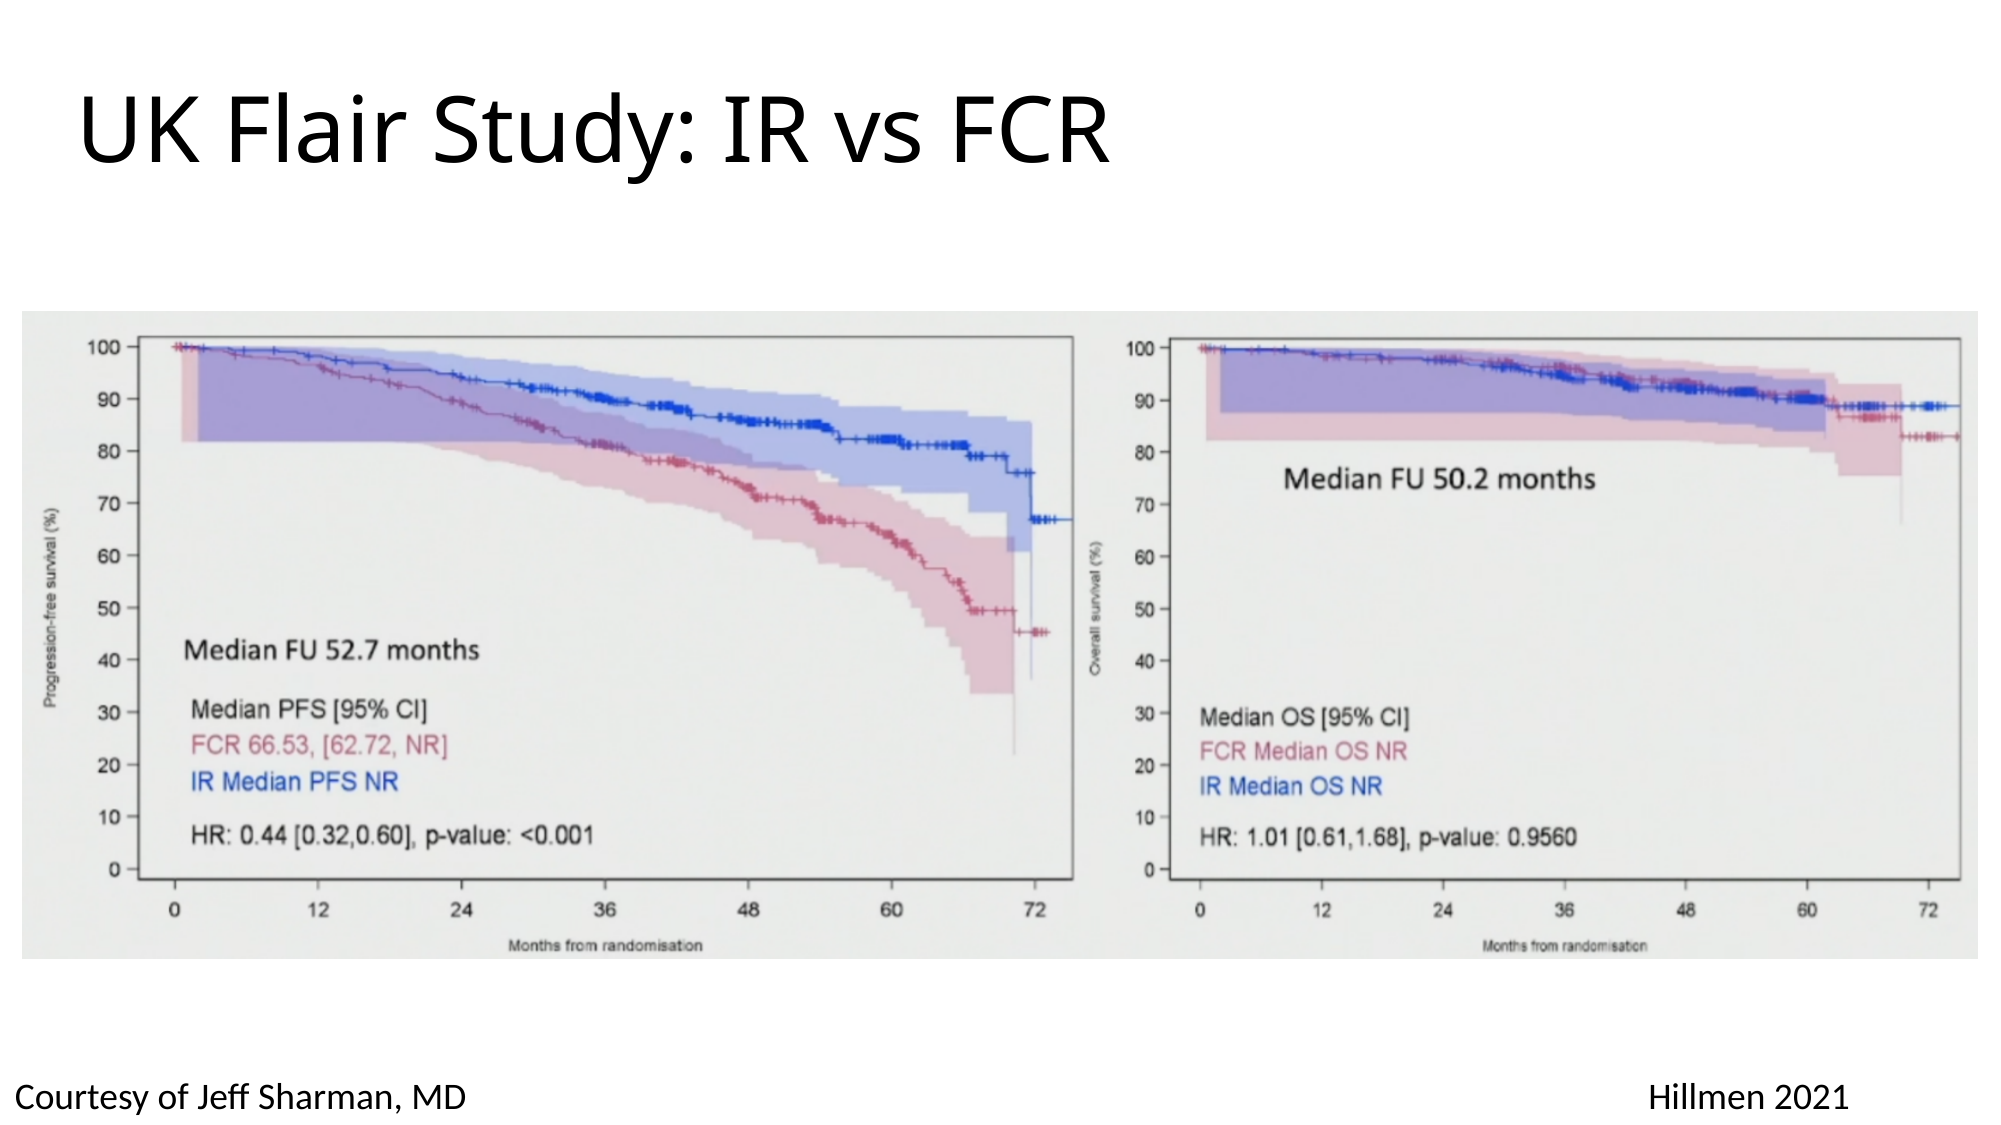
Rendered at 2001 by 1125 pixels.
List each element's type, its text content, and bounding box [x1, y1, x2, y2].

title UK Flair Study: IR vs FCR [61, 23, 1787, 242]
text_box Hillmen 2021 [1633, 1064, 1978, 1125]
picture [22, 311, 1978, 959]
text_box Courtesy of Jeff Sharman, MD [0, 1064, 1012, 1125]
